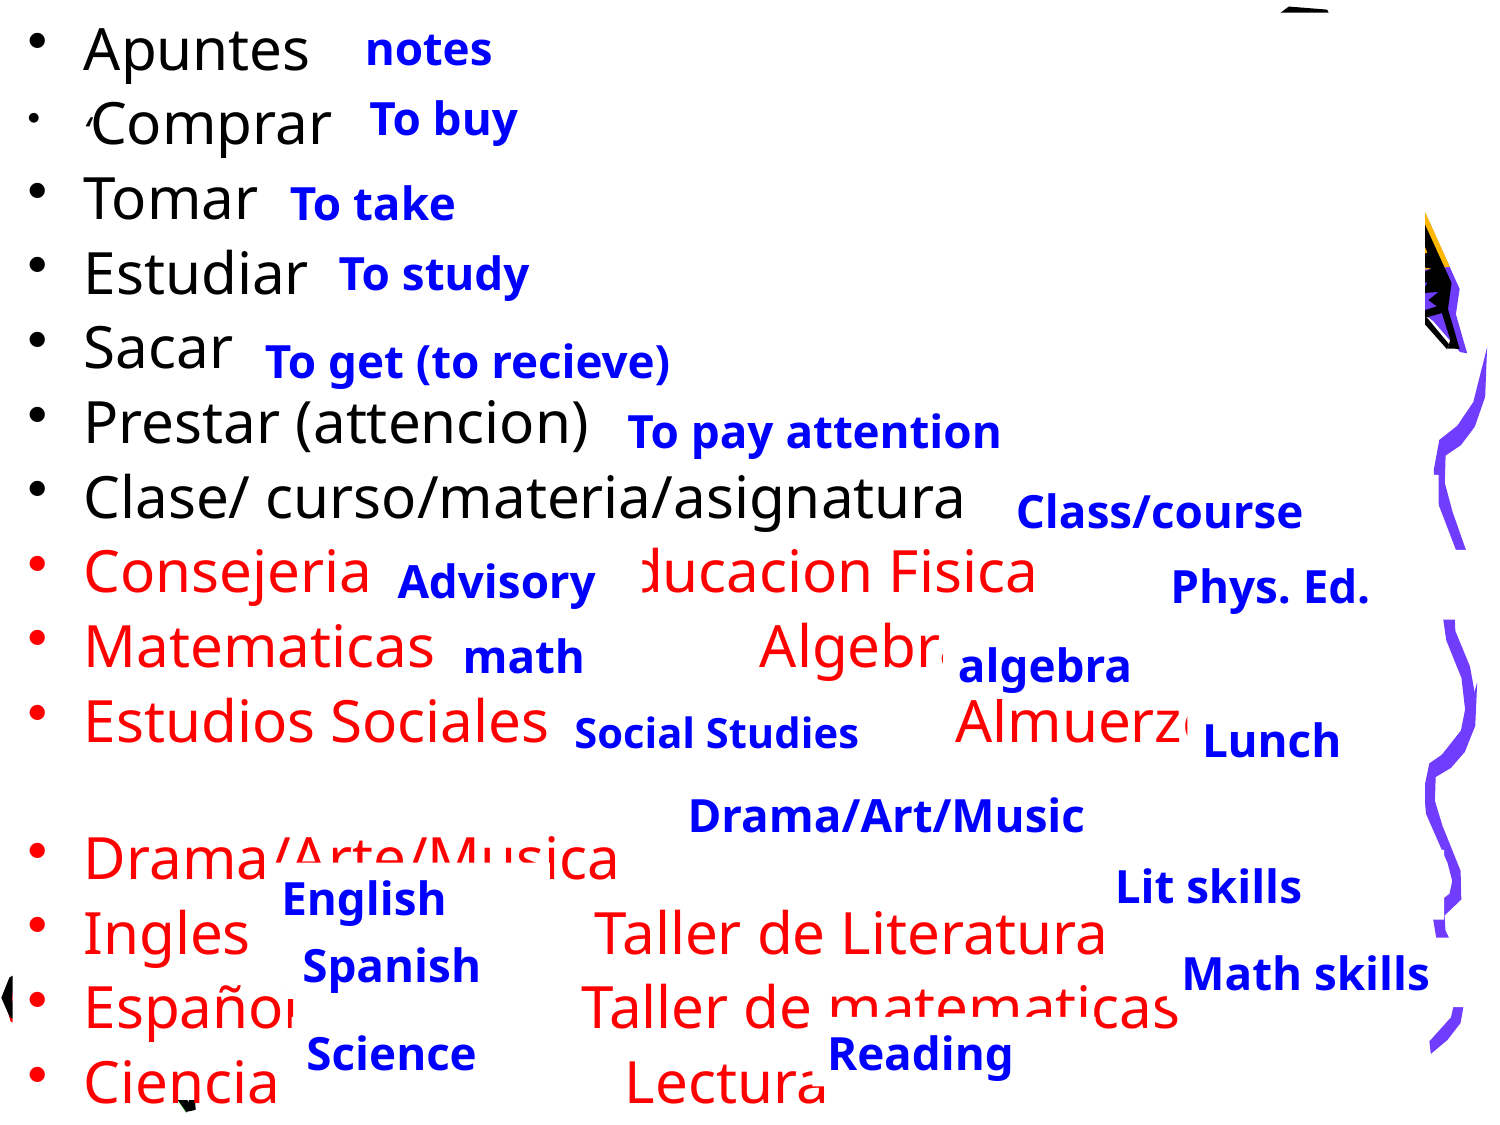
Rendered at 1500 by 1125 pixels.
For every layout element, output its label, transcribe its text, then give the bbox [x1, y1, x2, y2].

text_box math [447, 620, 662, 691]
text_box To get (to recieve) [249, 324, 875, 395]
text_box To buy [354, 82, 580, 153]
text_box Advisory [382, 545, 643, 615]
text_box notes [349, 12, 575, 83]
text_box English [266, 862, 550, 933]
text_box Drama/Art/Music [672, 779, 1375, 849]
list Apuntes ‘Comprar Tomar Estudiar Sacar Prestar (attencion) Clase/ curso/materia/asignatura Consejeria Educacion Fisica Matematicas Algebra Estudios Sociales Almuerzo Drama/Arte/Musica Ingles Taller de Literatura Español Taller de matematicas Ciencia Lectura [12, 12, 1425, 1100]
text_box Class/course [1001, 474, 1439, 545]
text_box Lit skills [1099, 849, 1445, 920]
text_box Math skills [1166, 937, 1488, 1008]
text_box Spanish [287, 929, 546, 999]
text_box Phys. Ed. [1155, 549, 1500, 620]
text_box To take [275, 167, 600, 238]
text_box To pay attention [612, 395, 1224, 466]
text_box Social Studies [559, 699, 925, 765]
text_box To study [323, 237, 583, 308]
text_box Reading [812, 1016, 1096, 1087]
text_box algebra [943, 629, 1288, 699]
text_box Science [291, 1016, 575, 1087]
text_box Lunch [1187, 704, 1425, 774]
